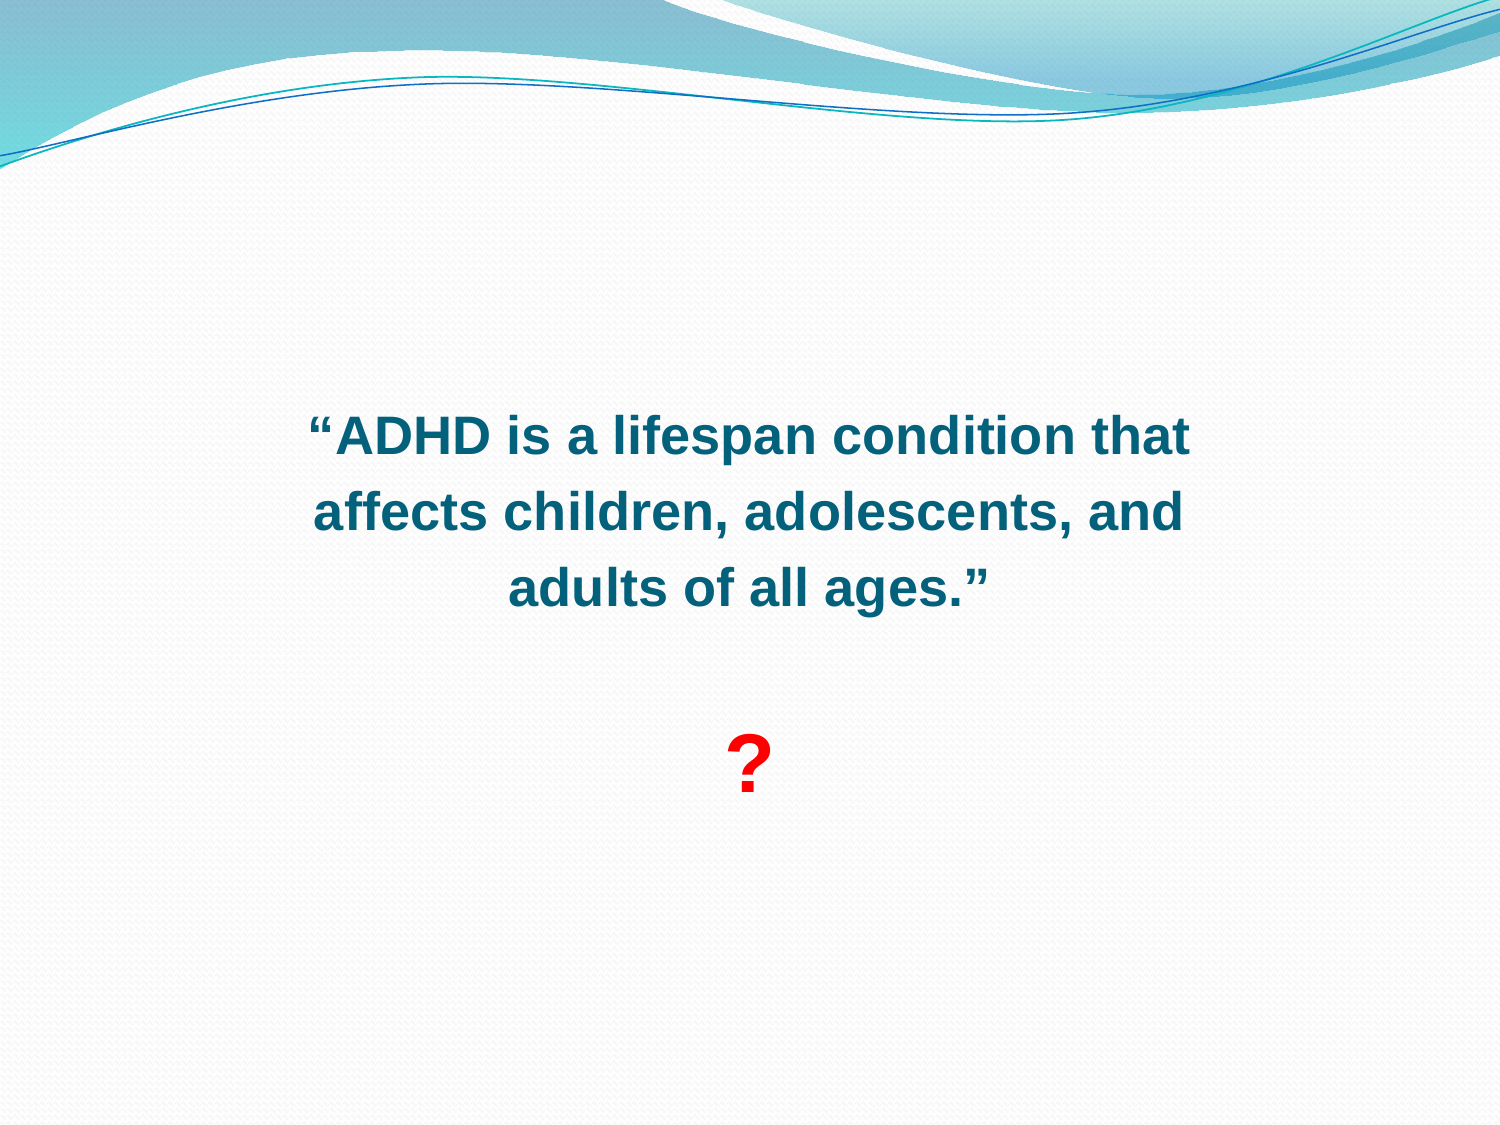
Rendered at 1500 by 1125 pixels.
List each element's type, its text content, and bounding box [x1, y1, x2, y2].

list “ADHD is a lifespan condition that affects children, adolescents, and adults of all ages.” ? [75, 317, 1425, 1038]
